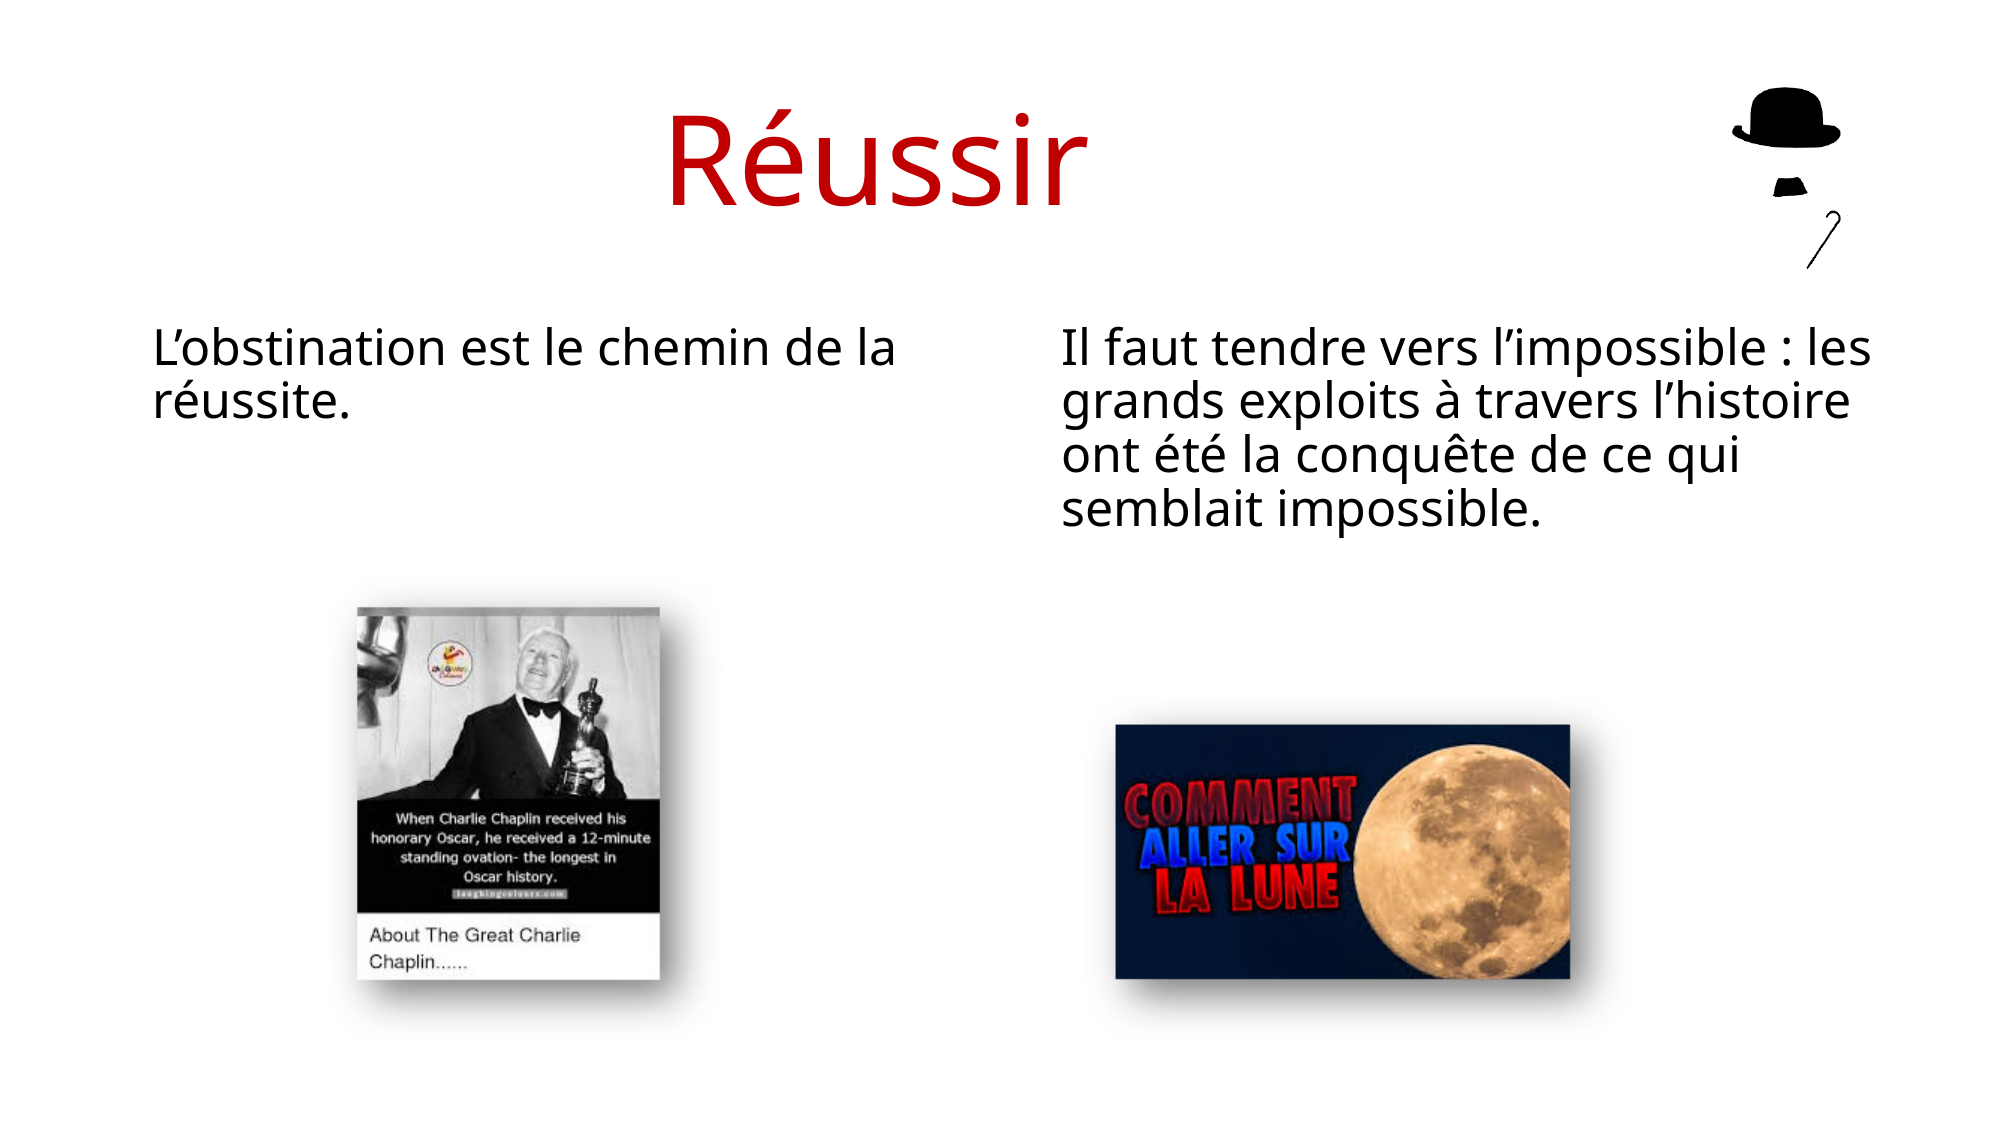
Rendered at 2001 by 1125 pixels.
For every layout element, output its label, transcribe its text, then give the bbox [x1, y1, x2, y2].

picture [326, 576, 723, 1043]
title Réussir [137, 59, 1615, 271]
list Il faut tendre vers l’impossible : les grands exploits à travers l’histoire ont été la conquête de ce qui semblait impossible. [1046, 314, 1897, 1029]
list L’obstination est le chemin de la réussite. [137, 314, 988, 1029]
picture [1708, 67, 1863, 285]
picture [1084, 693, 1634, 1043]
